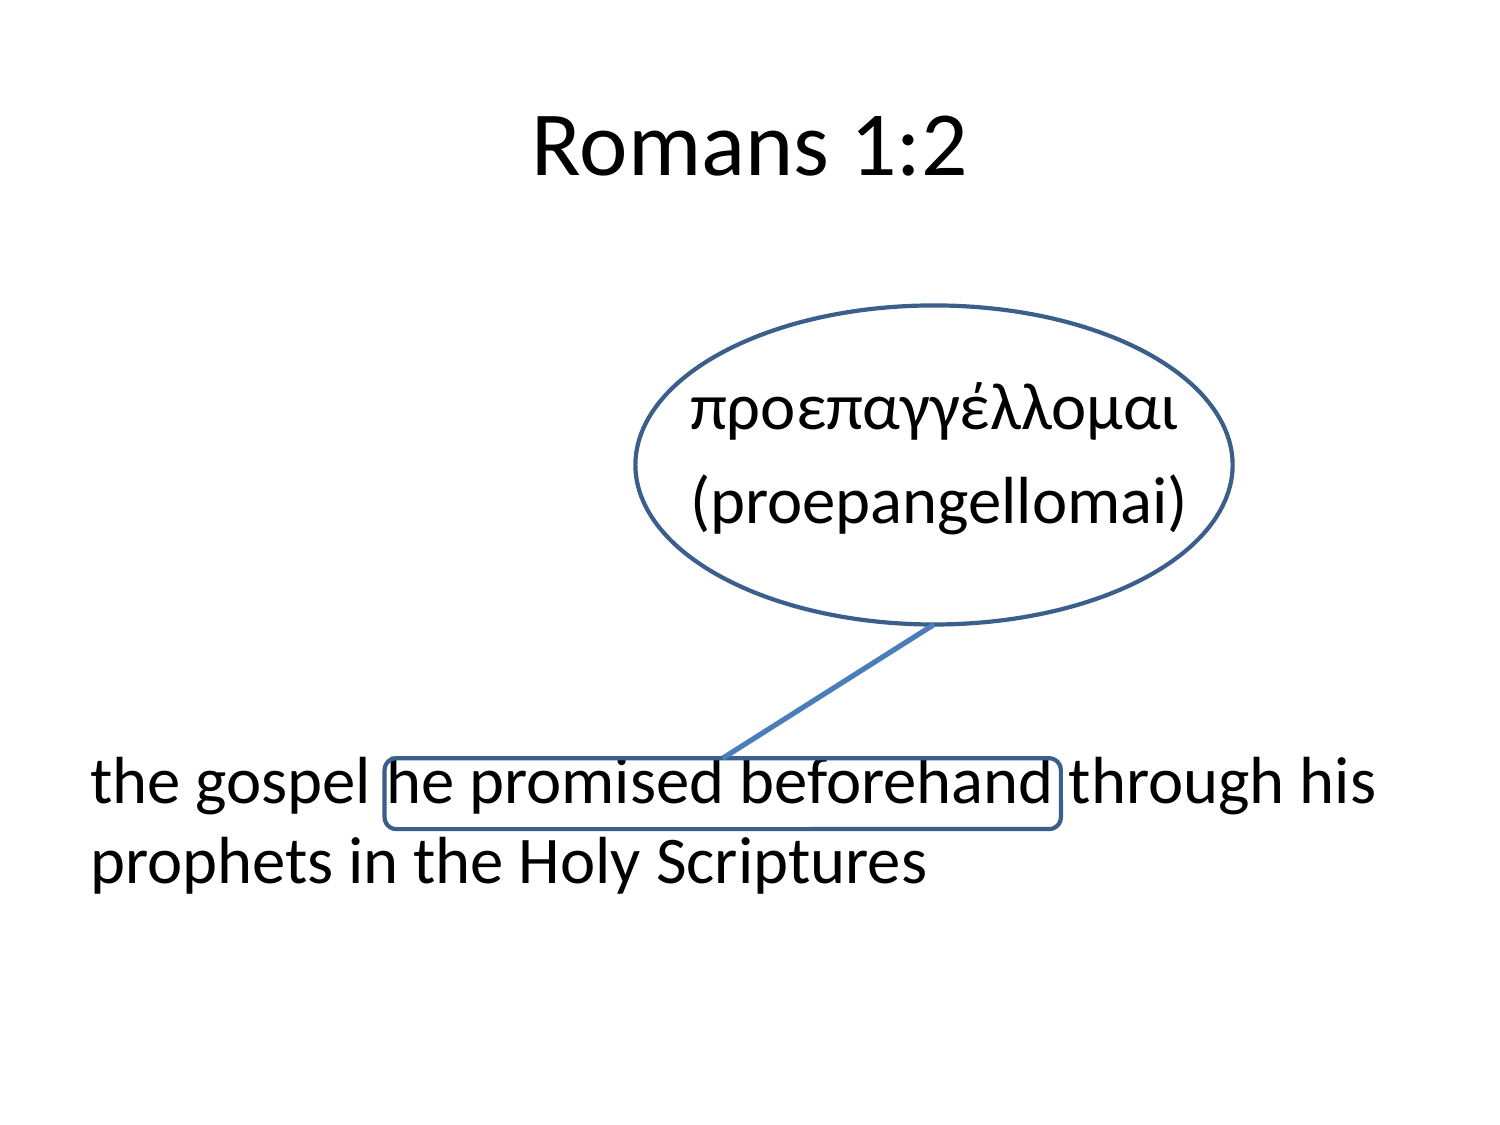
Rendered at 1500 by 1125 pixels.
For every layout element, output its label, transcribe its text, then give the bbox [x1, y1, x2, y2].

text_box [722, 624, 935, 759]
text_box [382, 756, 1064, 832]
title Romans 1:2 [75, 45, 1425, 233]
list προεπαγγέλλομαι (proepangellomai) the gospel he promised beforehand through his prophets in the Holy Scriptures [75, 262, 1425, 1005]
text_box [633, 303, 1235, 627]
